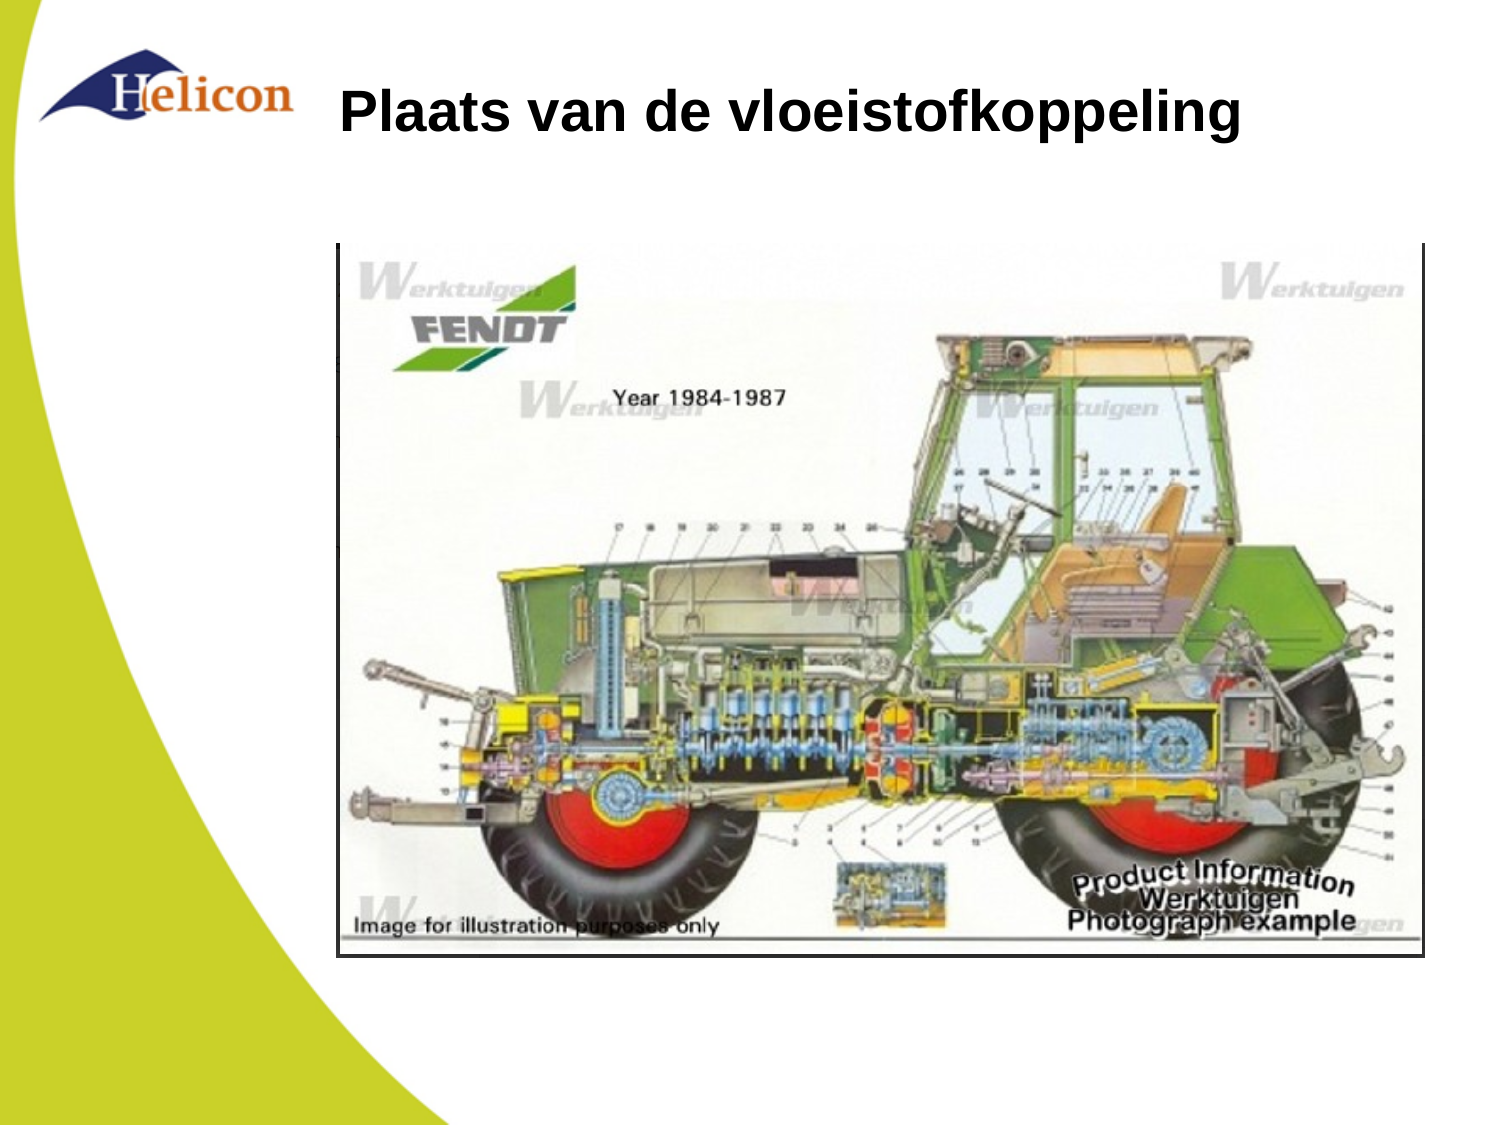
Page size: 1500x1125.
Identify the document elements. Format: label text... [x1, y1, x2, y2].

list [336, 243, 1426, 958]
title Plaats van de vloeistofkoppeling [324, 54, 1415, 161]
picture [0, 0, 1500, 1125]
